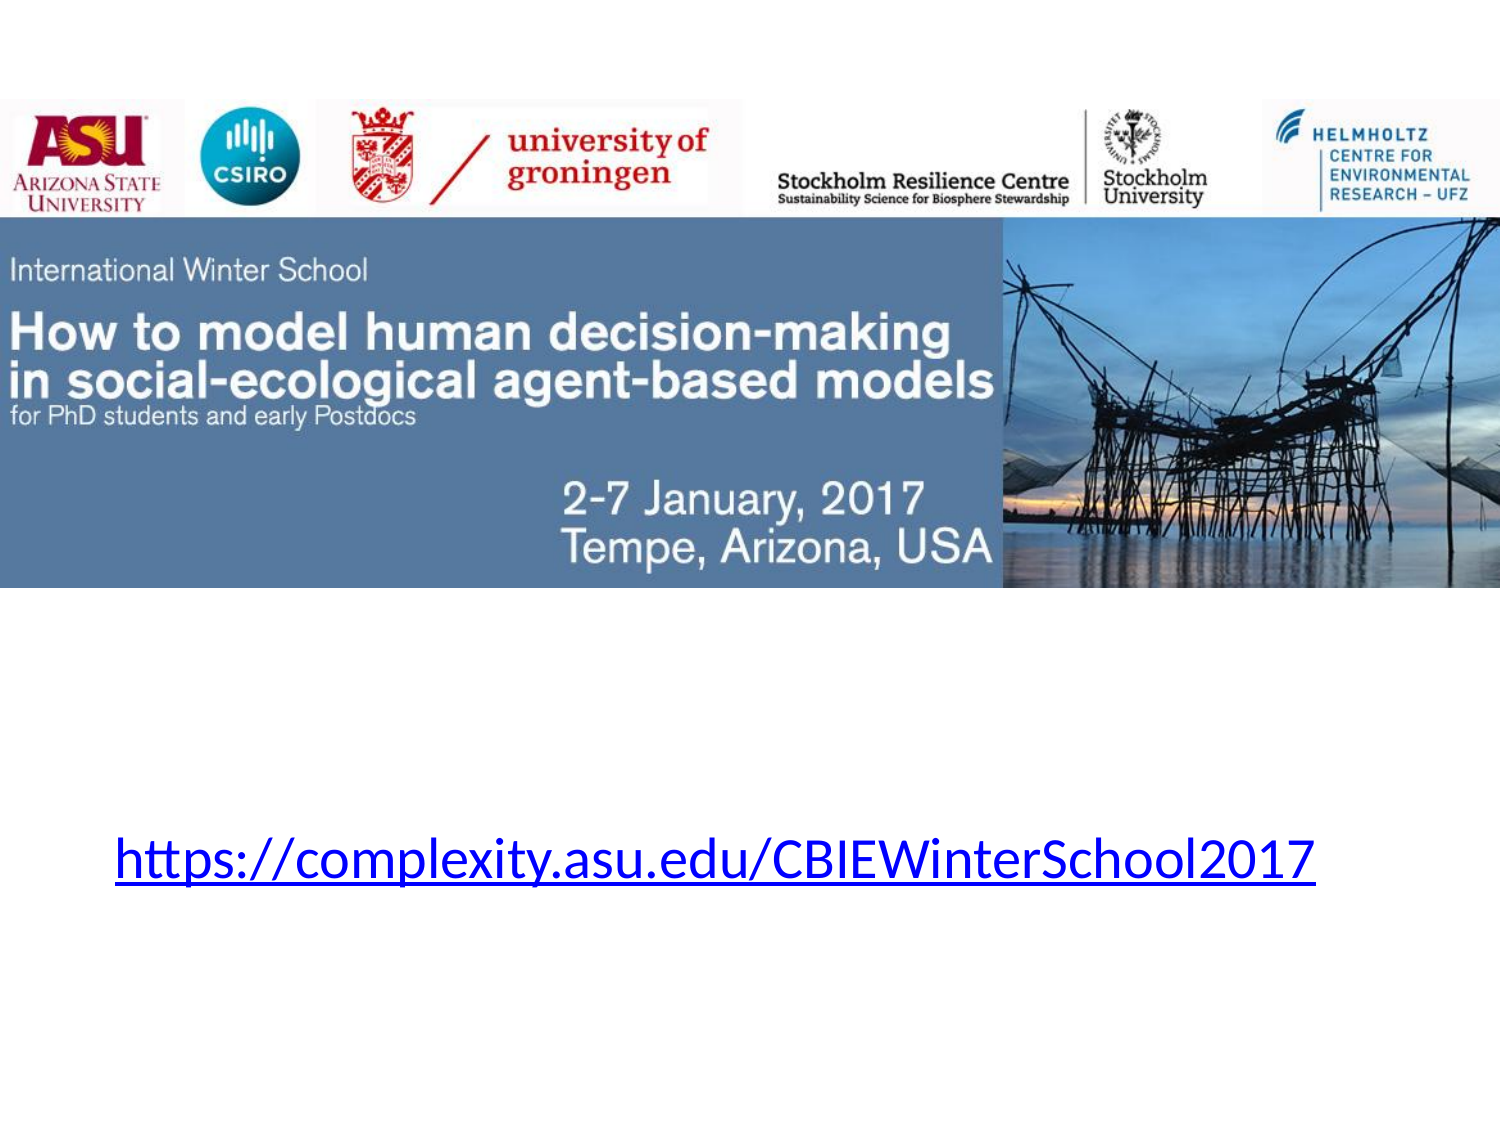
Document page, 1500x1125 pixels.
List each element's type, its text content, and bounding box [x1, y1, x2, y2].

picture [0, 99, 1500, 588]
text_box https://complexity.asu.edu/CBIEWinterSchool2017 [100, 812, 1332, 898]
